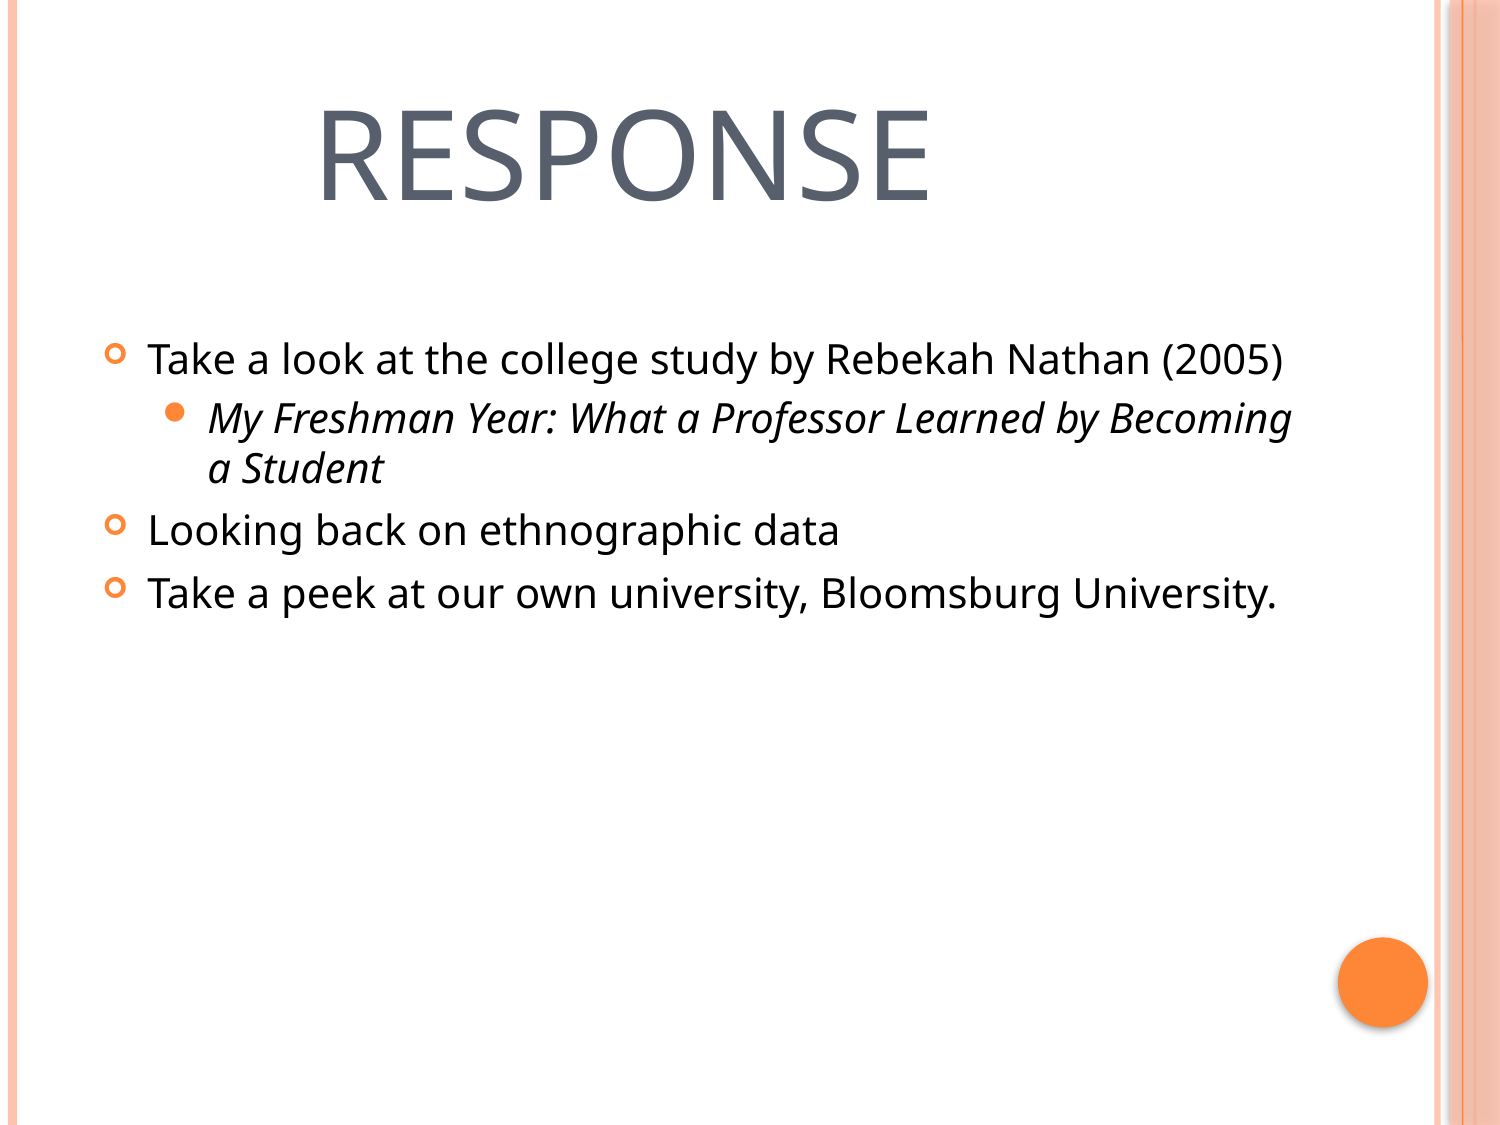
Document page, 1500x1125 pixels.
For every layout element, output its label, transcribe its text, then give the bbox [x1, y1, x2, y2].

list Take a look at the college study by Rebekah Nathan (2005) My Freshman Year: What a Professor Learned by Becoming a Student Looking back on ethnographic data Take a peek at our own university, Bloomsburg University. [87, 325, 1313, 1125]
title Response [75, 45, 1300, 233]
